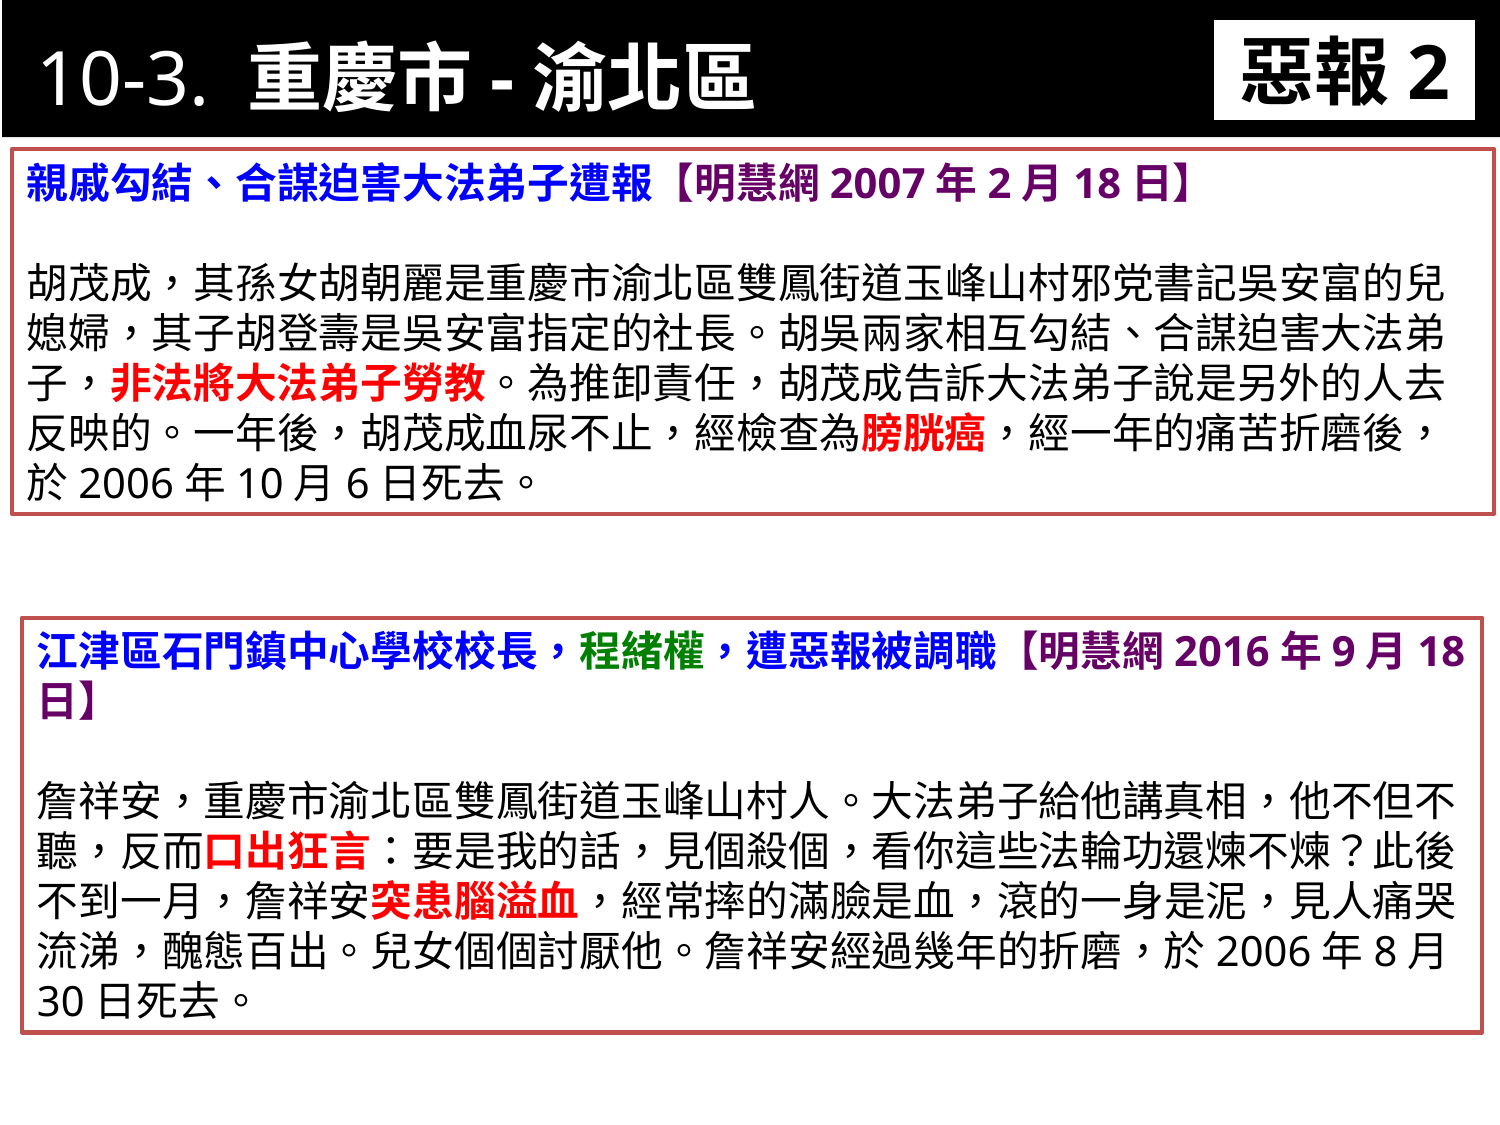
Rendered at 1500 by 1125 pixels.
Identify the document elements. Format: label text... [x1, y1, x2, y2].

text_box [1, 0, 1500, 138]
text_box 親戚勾結、合謀迫害大法弟子遭報【明慧網2007年2月18日】 胡茂成，其孫女胡朝麗是重慶市渝北區雙鳳街道玉峰山村邪党書記吳安富的兒媳婦，其子胡登壽是吳安富指定的社長。胡吳兩家相互勾結、合謀迫害大法弟子，非法將大法弟子勞教。為推卸責任，胡茂成告訴大法弟子說是另外的人去反映的。一年後，胡茂成血尿不止，經檢查為膀胱癌，經一年的痛苦折磨後，於2006年10月6日死去。 [10, 147, 1496, 516]
text_box 江津區石門鎮中心學校校長，程緒權，遭惡報被調職【明慧網2016年9月18日】 詹祥安，重慶市渝北區雙鳳街道玉峰山村人。大法弟子給他講真相，他不但不聽，反而口出狂言：要是我的話，見個殺個，看你這些法輪功還煉不煉？此後不到一月，詹祥安突患腦溢血，經常摔的滿臉是血，滾的一身是泥，見人痛哭流涕，醜態百出。兒女個個討厭他。詹祥安經過幾年的折磨，於2006年8月30日死去。 [20, 616, 1484, 1035]
